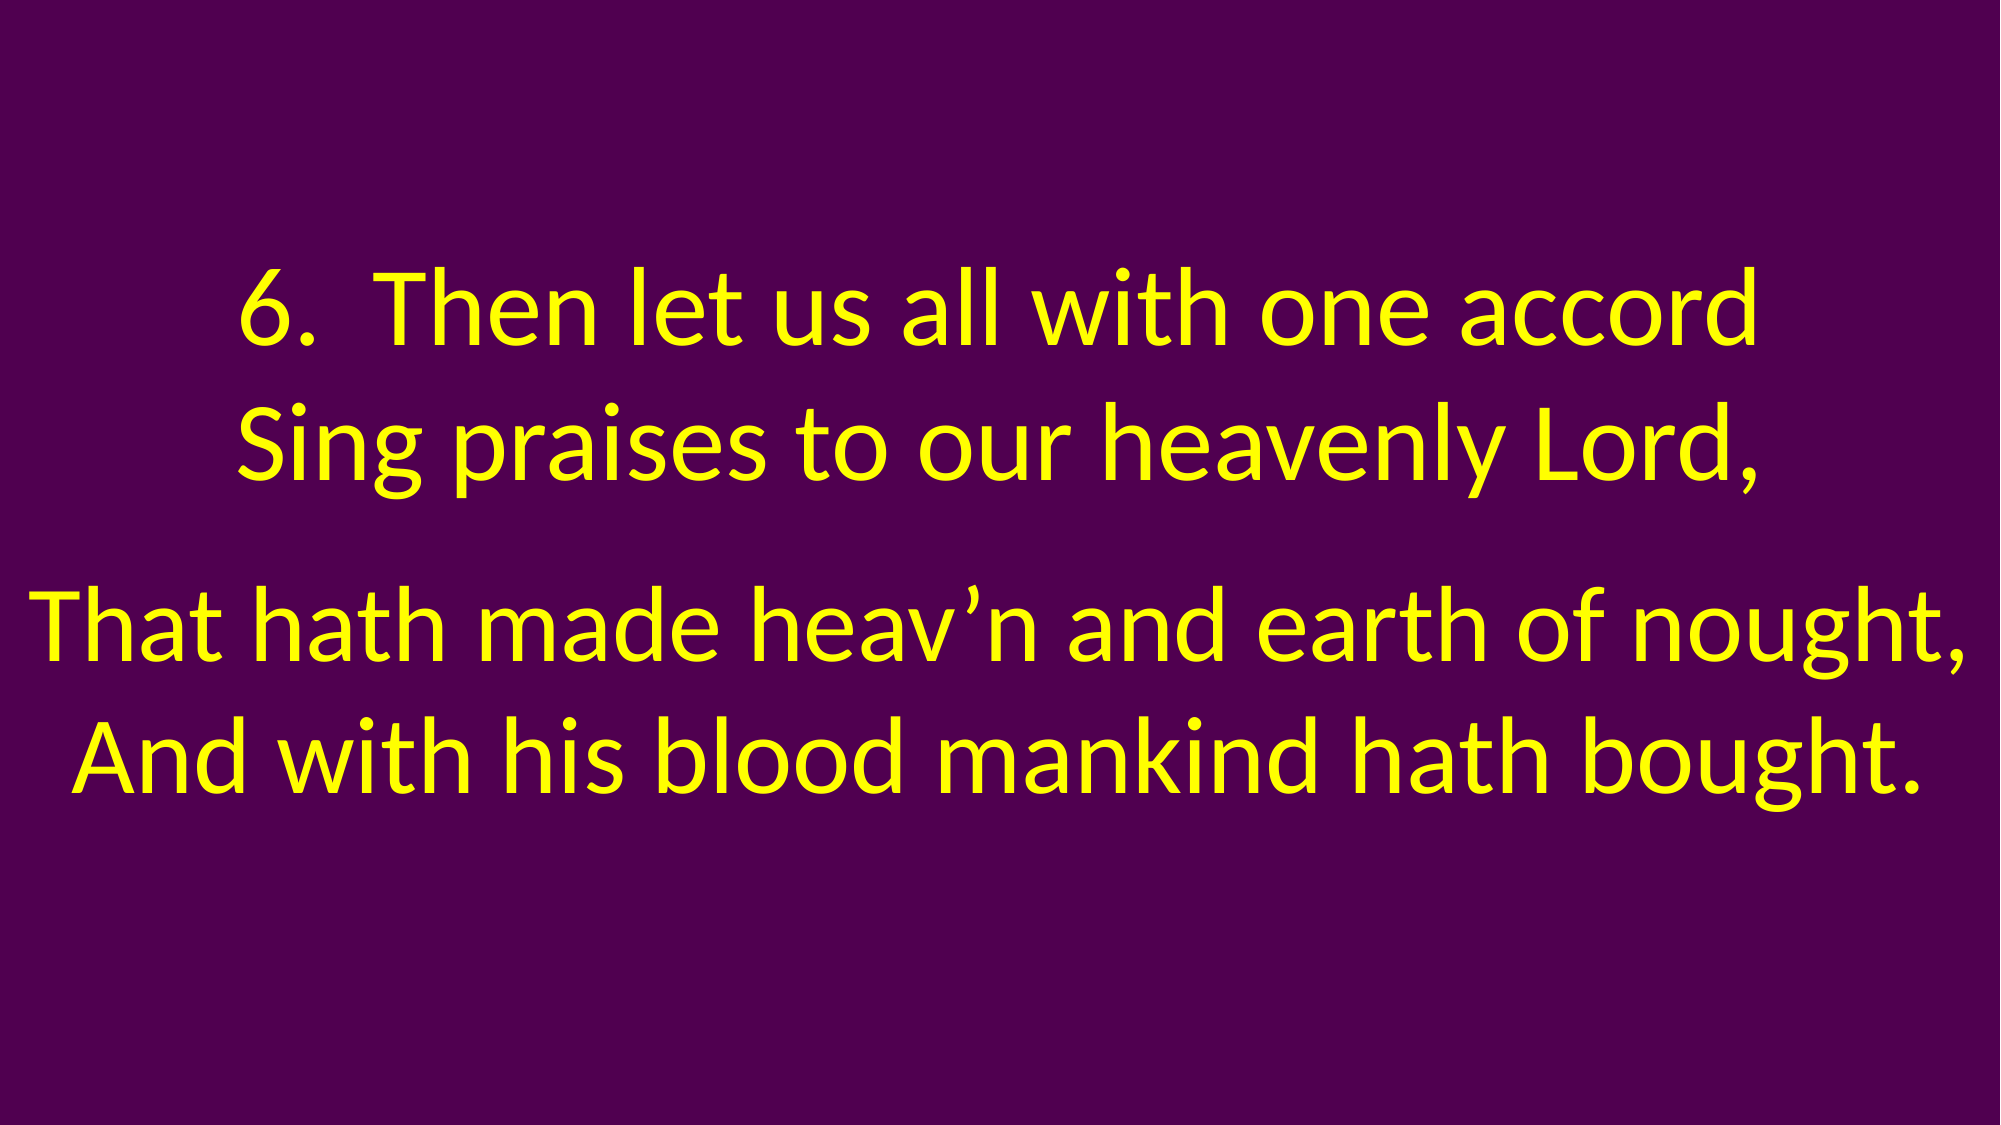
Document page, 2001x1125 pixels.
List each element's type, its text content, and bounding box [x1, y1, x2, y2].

text_box 6. Then let us all with one accord Sing praises to our heavenly Lord, That hath made heav’n and earth of nought, And with his blood mankind hath bought. [0, 225, 2000, 824]
